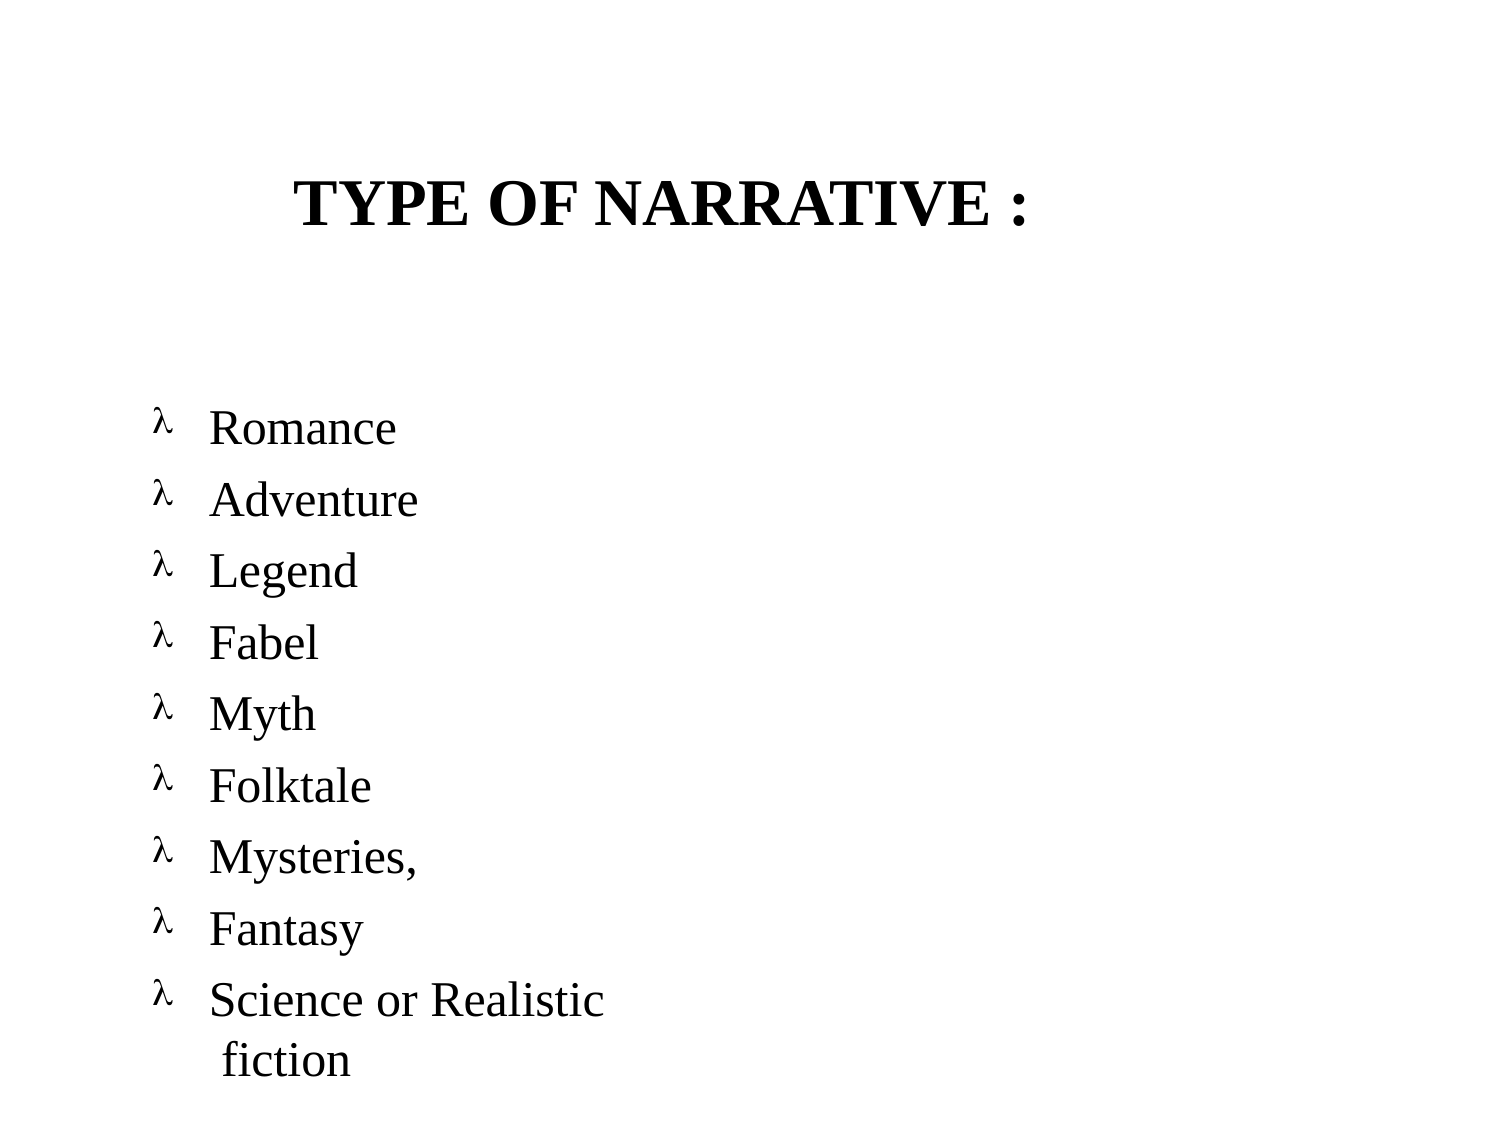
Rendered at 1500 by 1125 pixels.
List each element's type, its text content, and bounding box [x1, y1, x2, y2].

title TYPE OF NARRATIVE : [248, 102, 1075, 293]
text_box Romance Adventure Legend Fabel Myth Folktale Mysteries, Fantasy Science or Realistic fiction [150, 381, 614, 1087]
